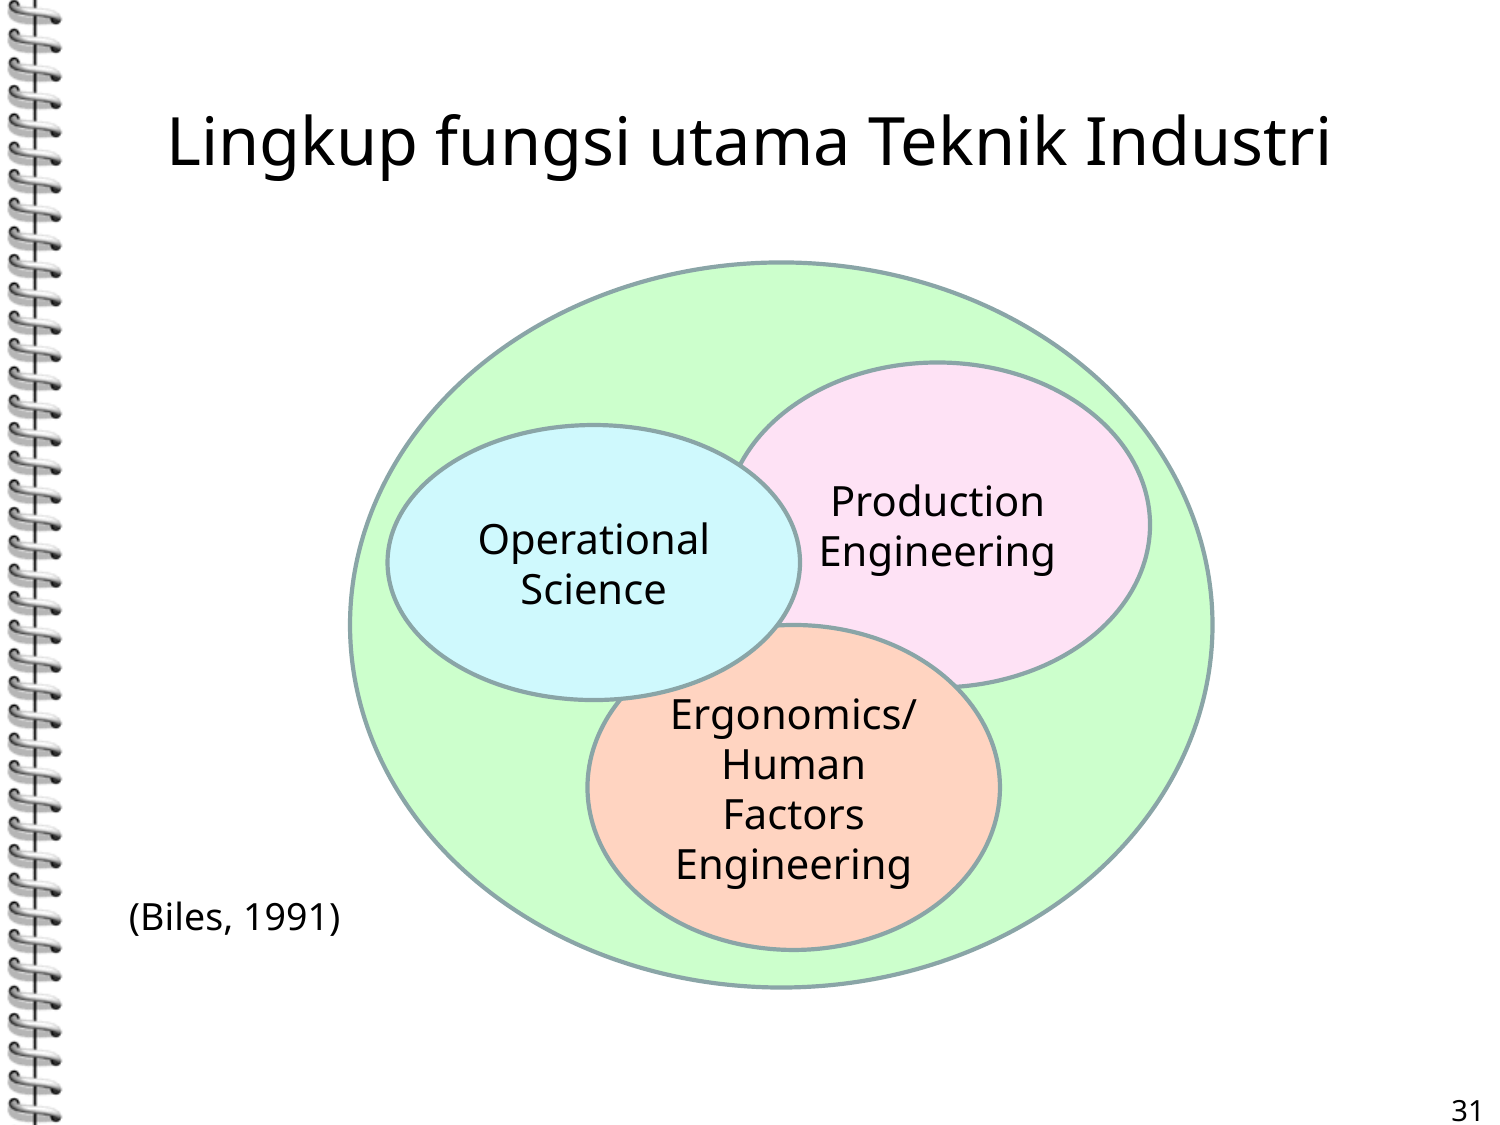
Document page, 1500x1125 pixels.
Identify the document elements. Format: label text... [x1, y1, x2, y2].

text_box Operational Science [385, 422, 803, 703]
picture [0, 0, 1500, 1125]
text_box [347, 260, 1215, 990]
text_box Ergonomics/Human Factors Engineering [585, 622, 1003, 953]
title Lingkup fungsi utama Teknik Industri [74, 44, 1426, 233]
text_box Production Engineering [739, 360, 1153, 689]
slide_number 31 [1149, 1084, 1500, 1125]
list (Biles, 1991) [74, 262, 1426, 1006]
